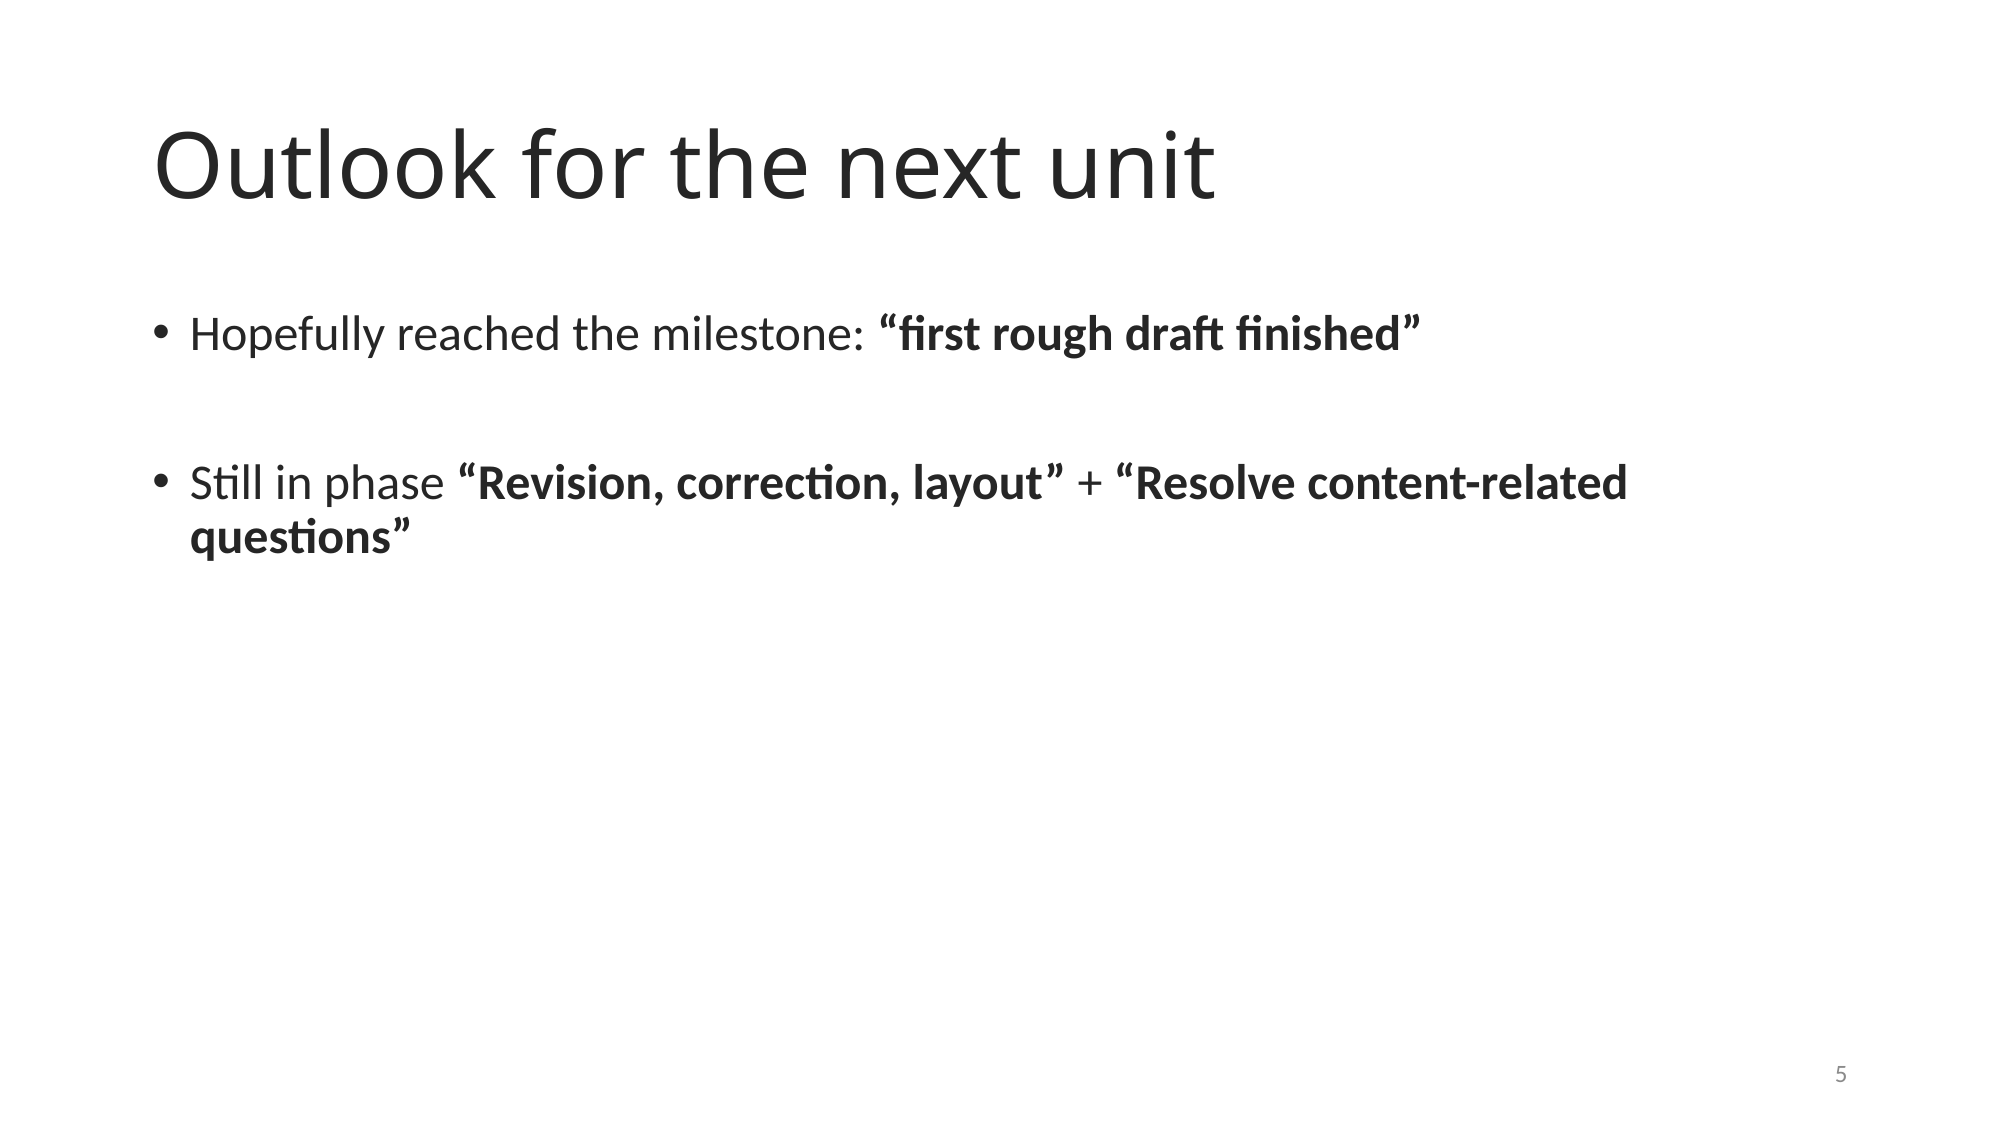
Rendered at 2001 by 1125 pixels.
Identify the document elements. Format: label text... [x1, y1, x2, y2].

list Hopefully reached the milestone: “first rough draft finished” Still in phase “Revision, correction, layout” + “Resolve content-related questions” [137, 299, 1863, 1014]
title Outlook for the next unit [137, 59, 1863, 278]
slide_number 5 [1412, 1042, 1863, 1103]
